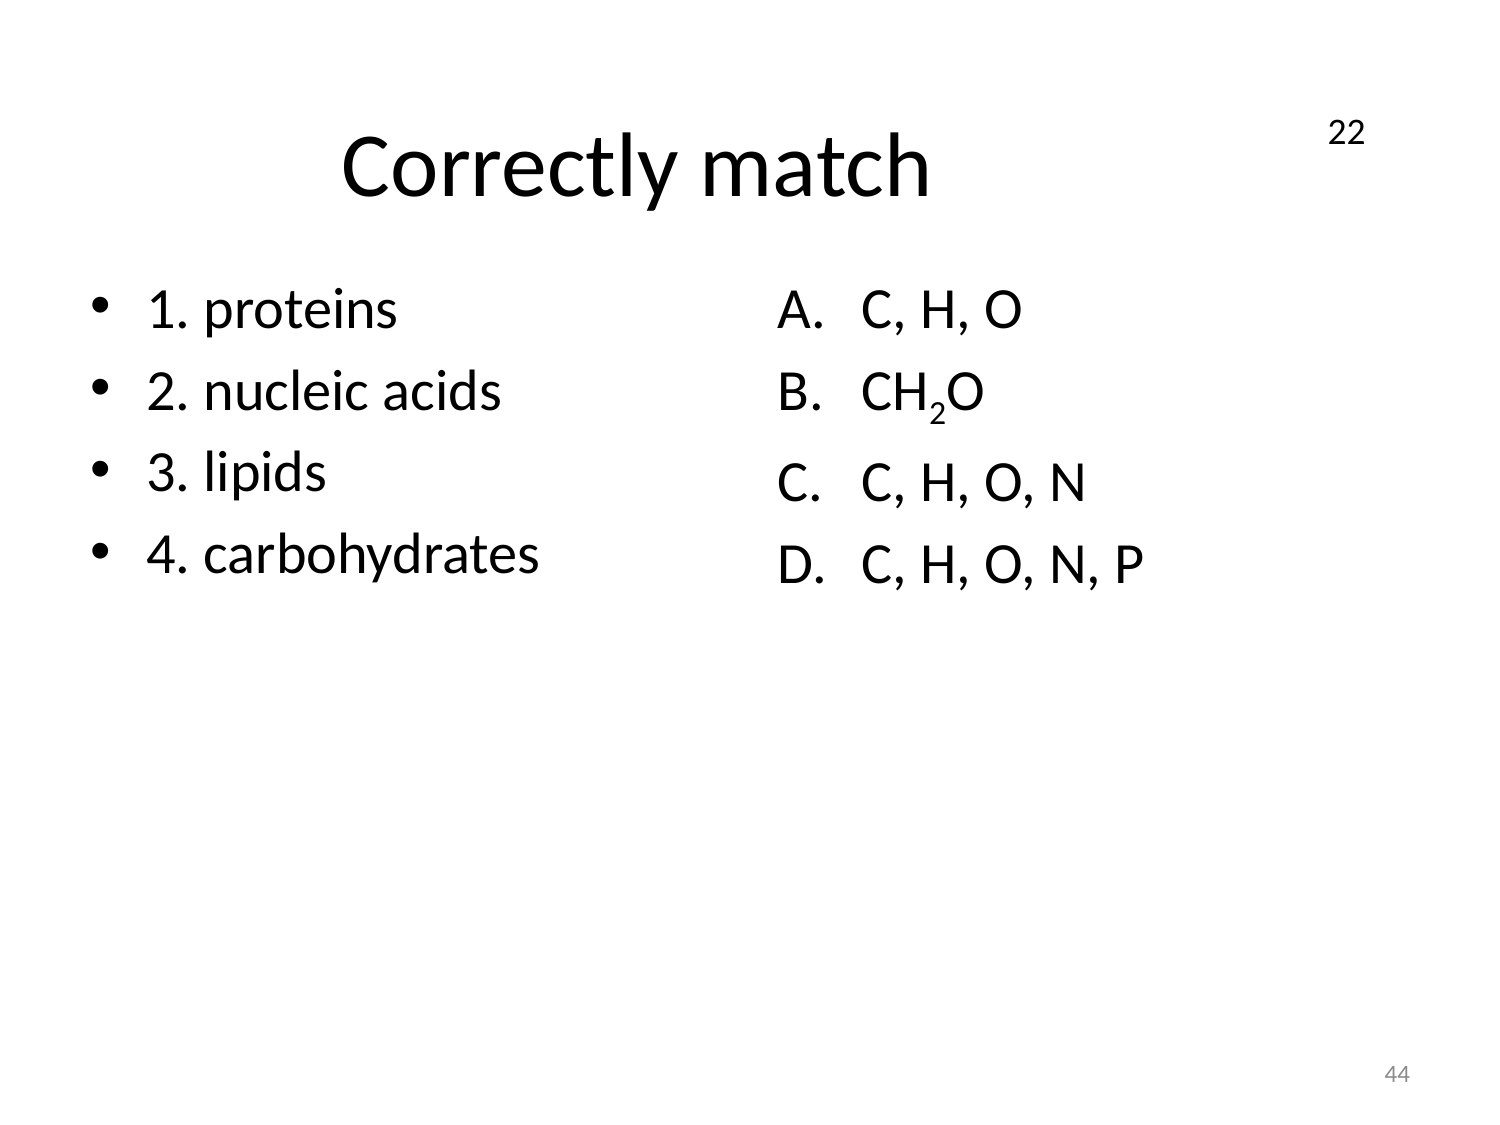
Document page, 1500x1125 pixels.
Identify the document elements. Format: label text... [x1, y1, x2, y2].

list C, H, O CH2O C, H, O, N C, H, O, N, P [762, 262, 1425, 1005]
slide_number 44 [1074, 1042, 1425, 1103]
text_box 22 [1312, 99, 1381, 160]
list 1. proteins 2. nucleic acids 3. lipids 4. carbohydrates [75, 262, 738, 1005]
title Correctly match [75, 87, 1200, 233]
